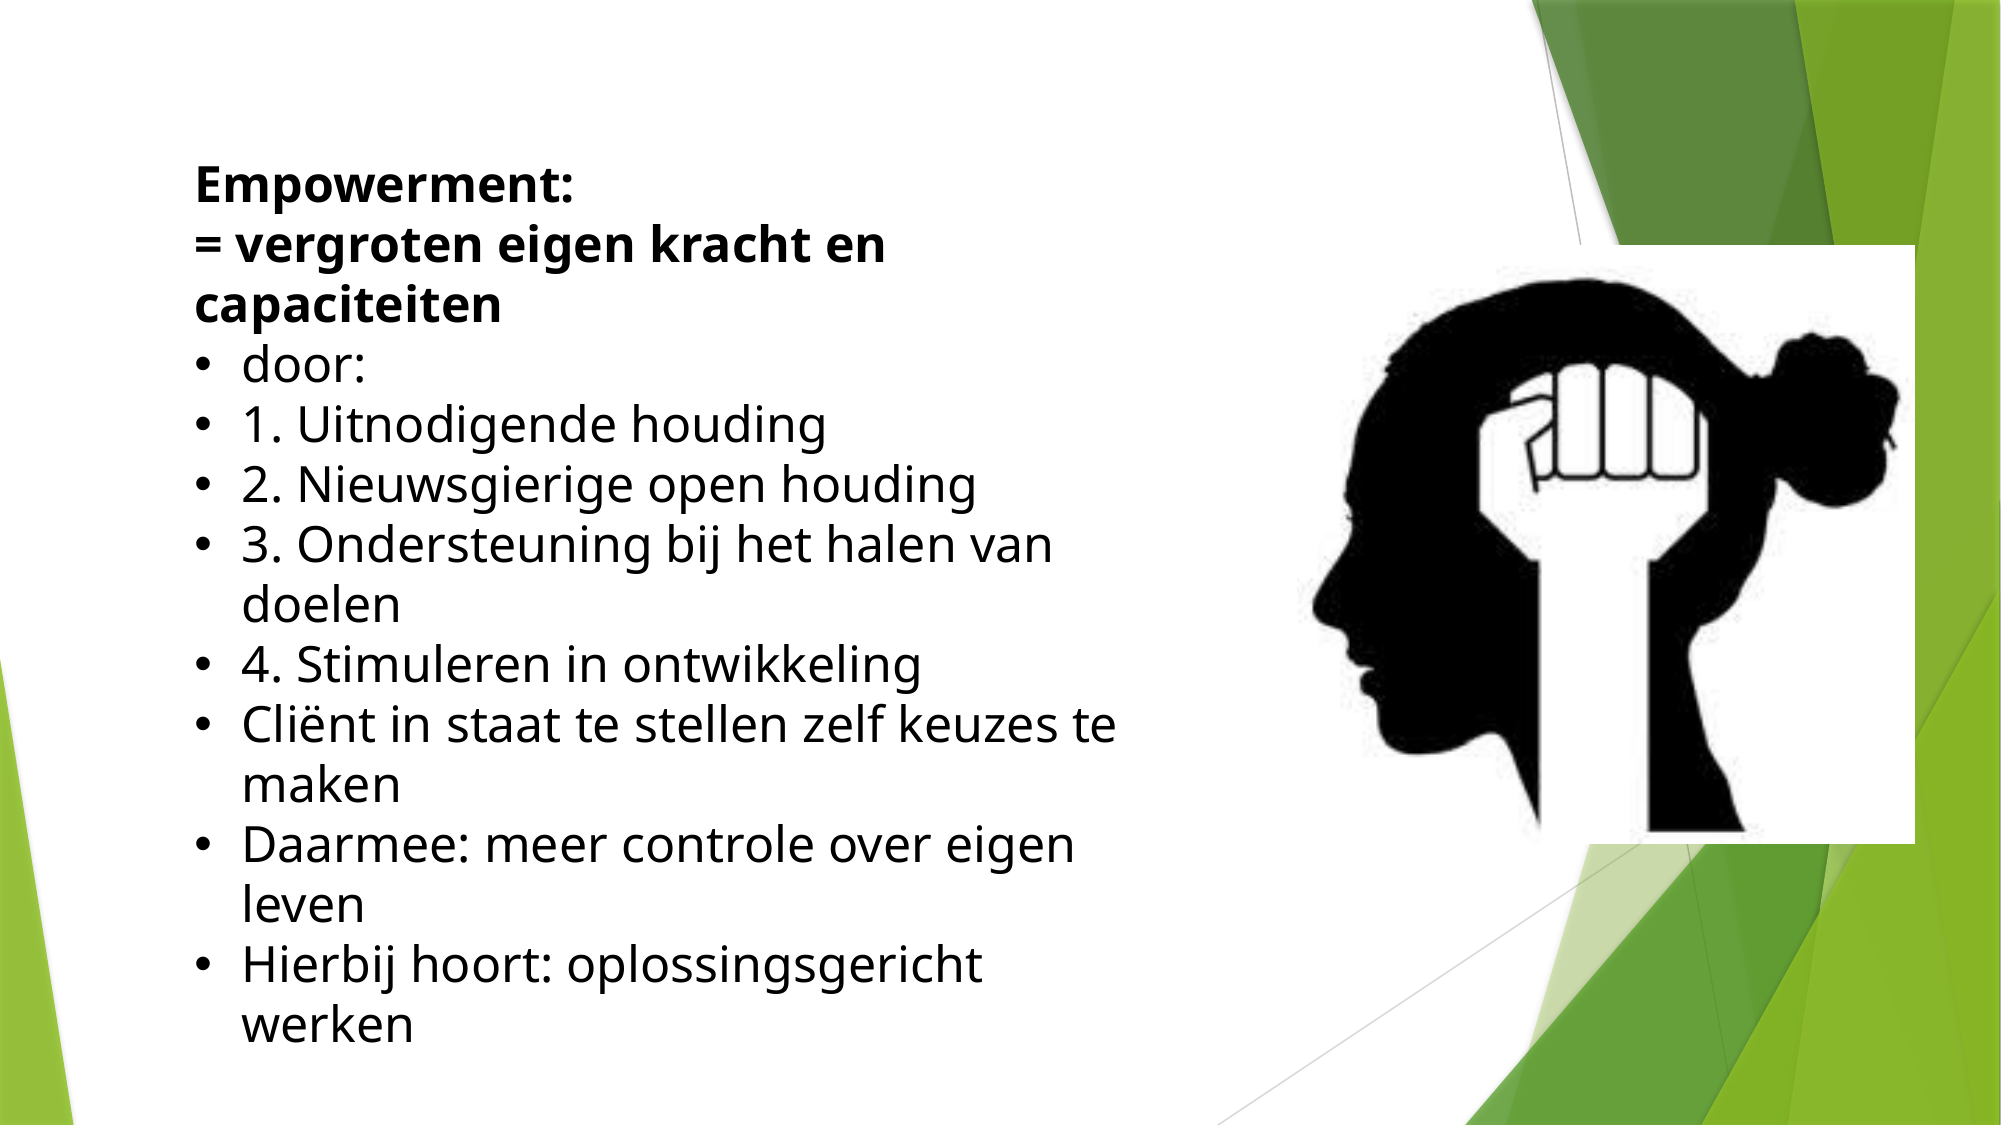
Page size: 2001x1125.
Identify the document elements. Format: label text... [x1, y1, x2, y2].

text_box Empowerment: = vergroten eigen kracht en capaciteiten door: 1. Uitnodigende houding 2. Nieuwsgierige open houding 3. Ondersteuning bij het halen van doelen 4. Stimuleren in ontwikkeling Cliënt in staat te stellen zelf keuzes te maken Daarmee: meer controle over eigen leven Hierbij hoort: oplossingsgericht werken [179, 145, 1180, 1061]
picture [1296, 244, 1916, 845]
